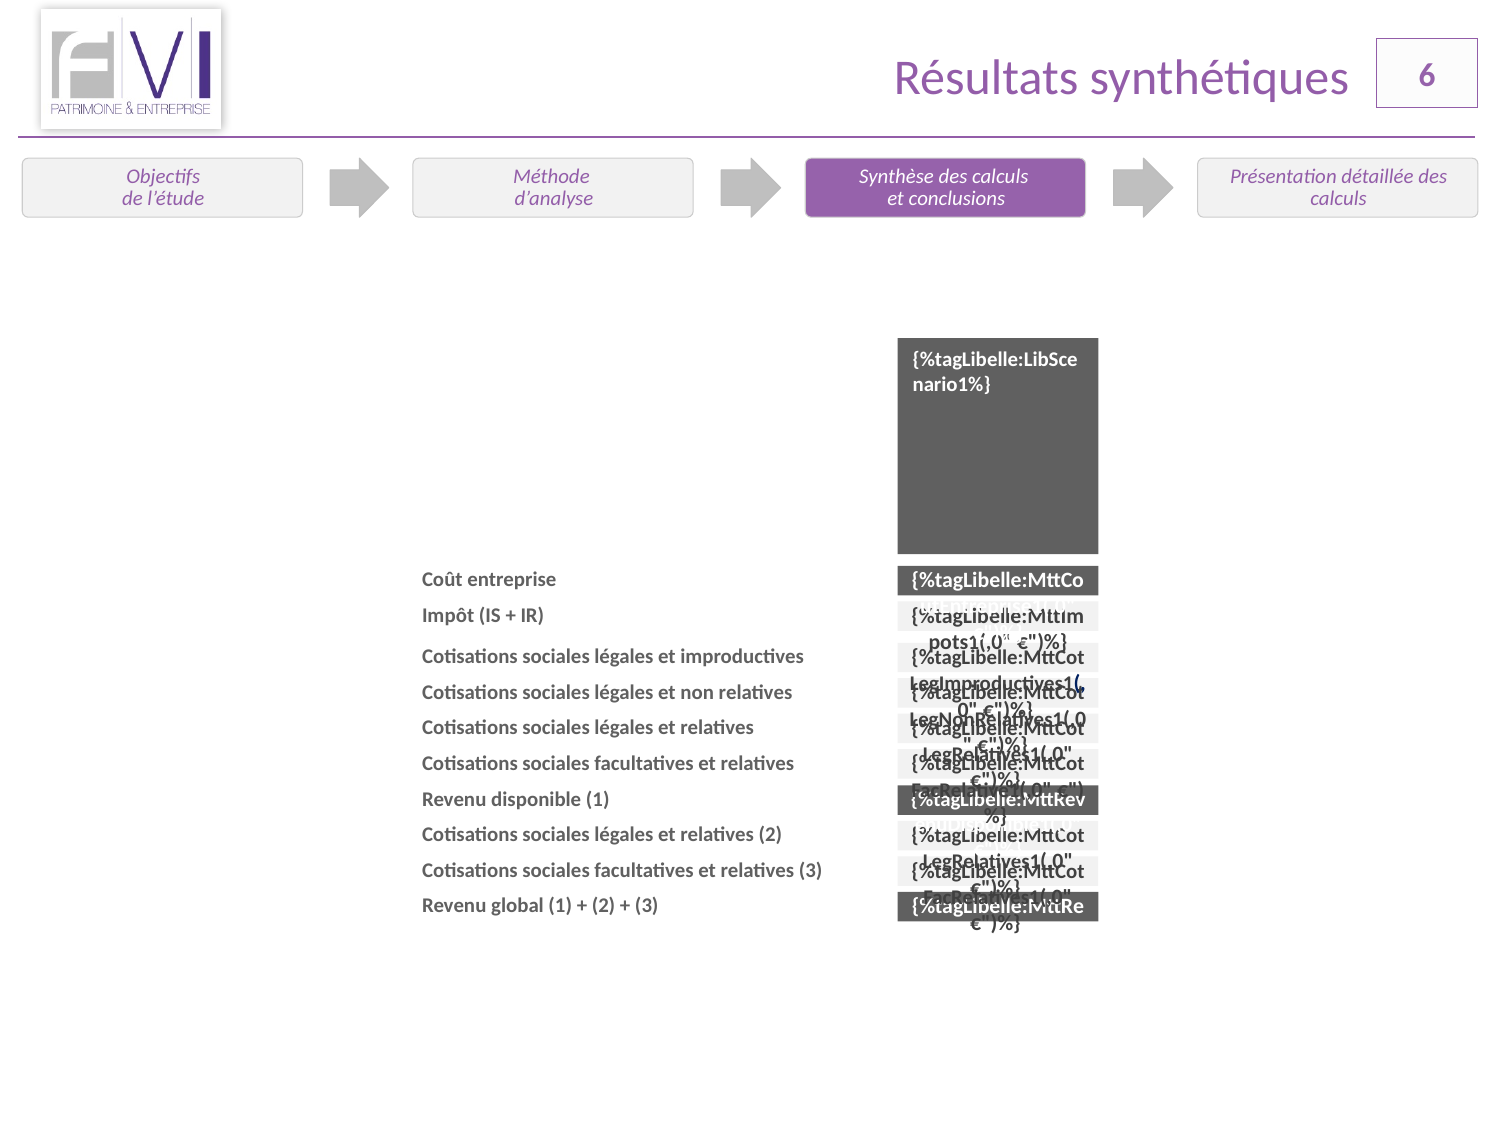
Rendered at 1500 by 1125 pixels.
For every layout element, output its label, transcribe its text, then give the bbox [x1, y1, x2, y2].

text_box {%tagLibelle:MttCoutEntreprise1(,0" €")%} [897, 565, 1099, 596]
text_box {%tagLibelle:MttCotLegRelatives1(,0" €")%} [897, 713, 1099, 744]
text_box {%tagLibelle:MttCotFacRelative1(,0" €")%} [897, 749, 1099, 779]
text_box Revenu global (1) + (2) + (3) [407, 891, 678, 933]
text_box Cotisations sociales légales et non relatives [407, 678, 814, 704]
text_box Cotisations sociales légales et relatives (2) [407, 820, 804, 856]
picture [41, 9, 221, 130]
text_box Cotisations sociales légales et relatives [407, 713, 775, 739]
text_box Cotisations sociales facultatives et relatives [407, 749, 817, 775]
title Résultats synthétiques [242, 19, 1365, 130]
text_box {%tagLibelle:MttRevenuGlobal1(,0" €")%} [897, 891, 1099, 922]
text_box {%tagLibelle:MttImpots1(,0" €")%} [897, 601, 1099, 631]
text_box Revenu disponible (1) [407, 785, 628, 820]
text_box Impôt (IS + IR) [407, 601, 561, 627]
text_box {%tagLibelle:LibScenario1%} [897, 338, 1099, 555]
text_box {%tagLibelle:MttRevenuDisponible1(,0" €")%} [897, 785, 1099, 815]
text_box {%tagLibelle:MttCotFacRelatives1(,0" €")%} [897, 856, 1099, 886]
text_box {%tagLibelle:MttCotLegImproductives1(, 0" €")%} [897, 642, 1099, 673]
text_box Coût entreprise [407, 565, 574, 590]
text_box Cotisations sociales légales et improductives [407, 642, 826, 668]
text_box {%tagLibelle:MttCotLegNonRelatives1(,0" €")%} [897, 678, 1099, 708]
text_box {%tagLibelle:MttCotLegRelatives1(,0" €")%} [897, 820, 1099, 851]
text_box Cotisations sociales facultatives et relatives (3) [407, 856, 845, 897]
